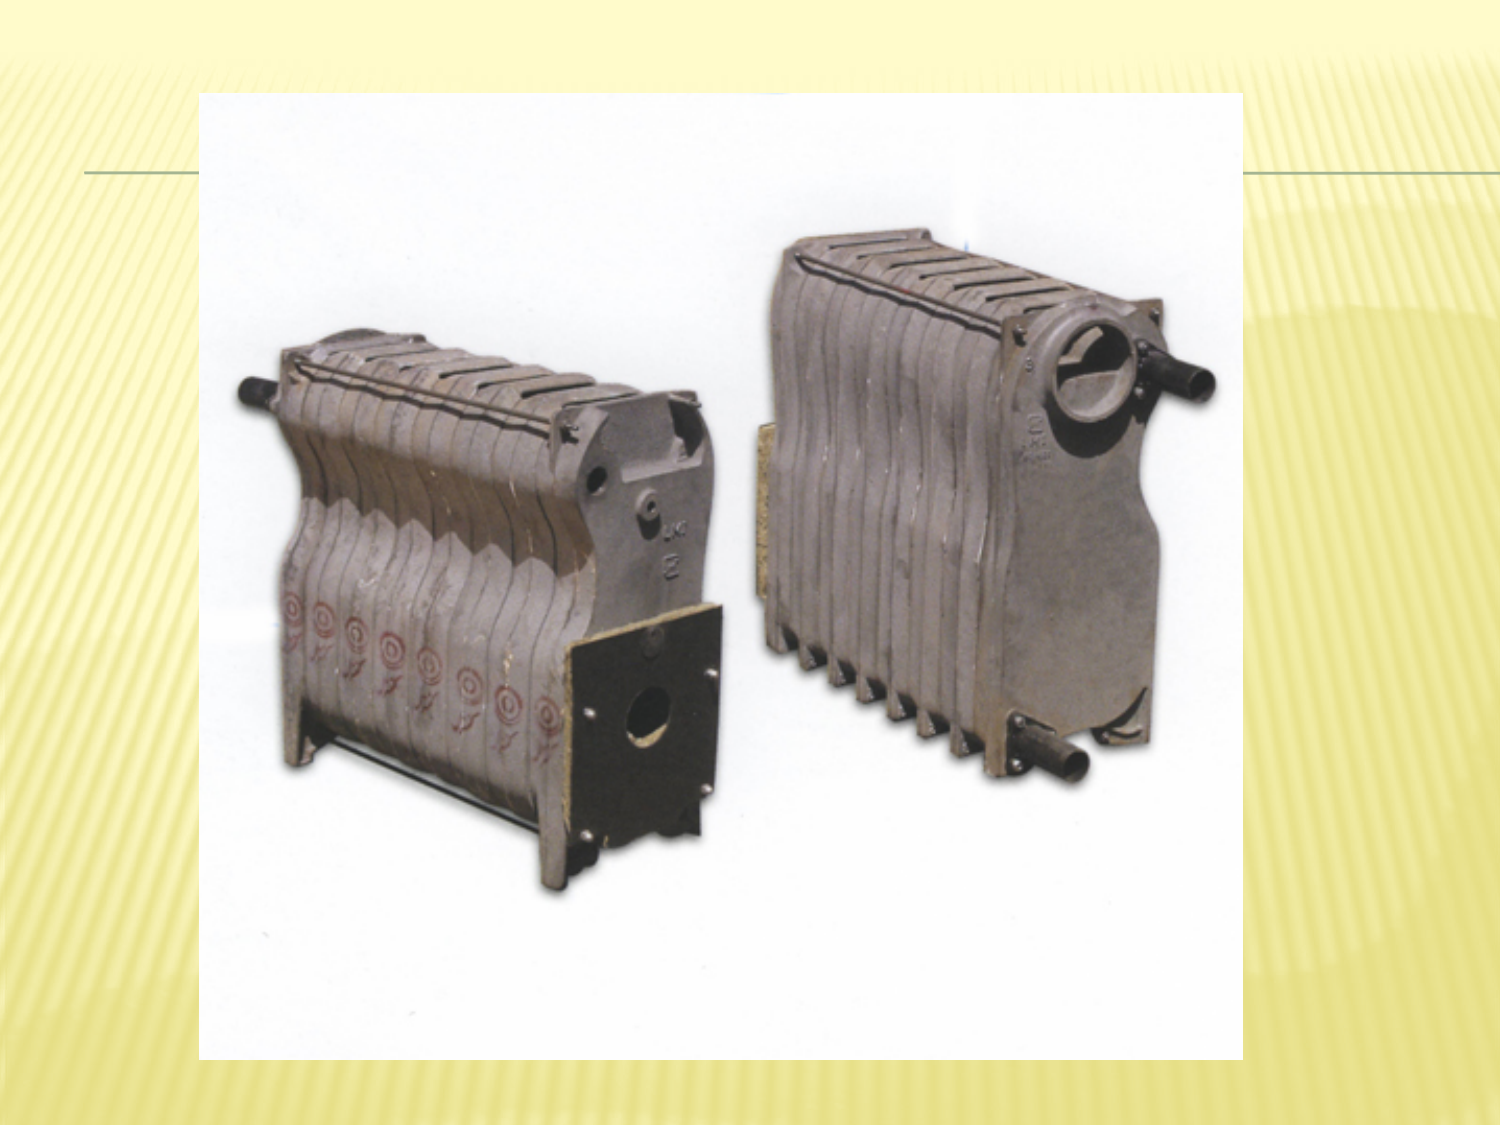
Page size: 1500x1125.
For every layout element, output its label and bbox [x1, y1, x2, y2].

list [198, 93, 1243, 1060]
